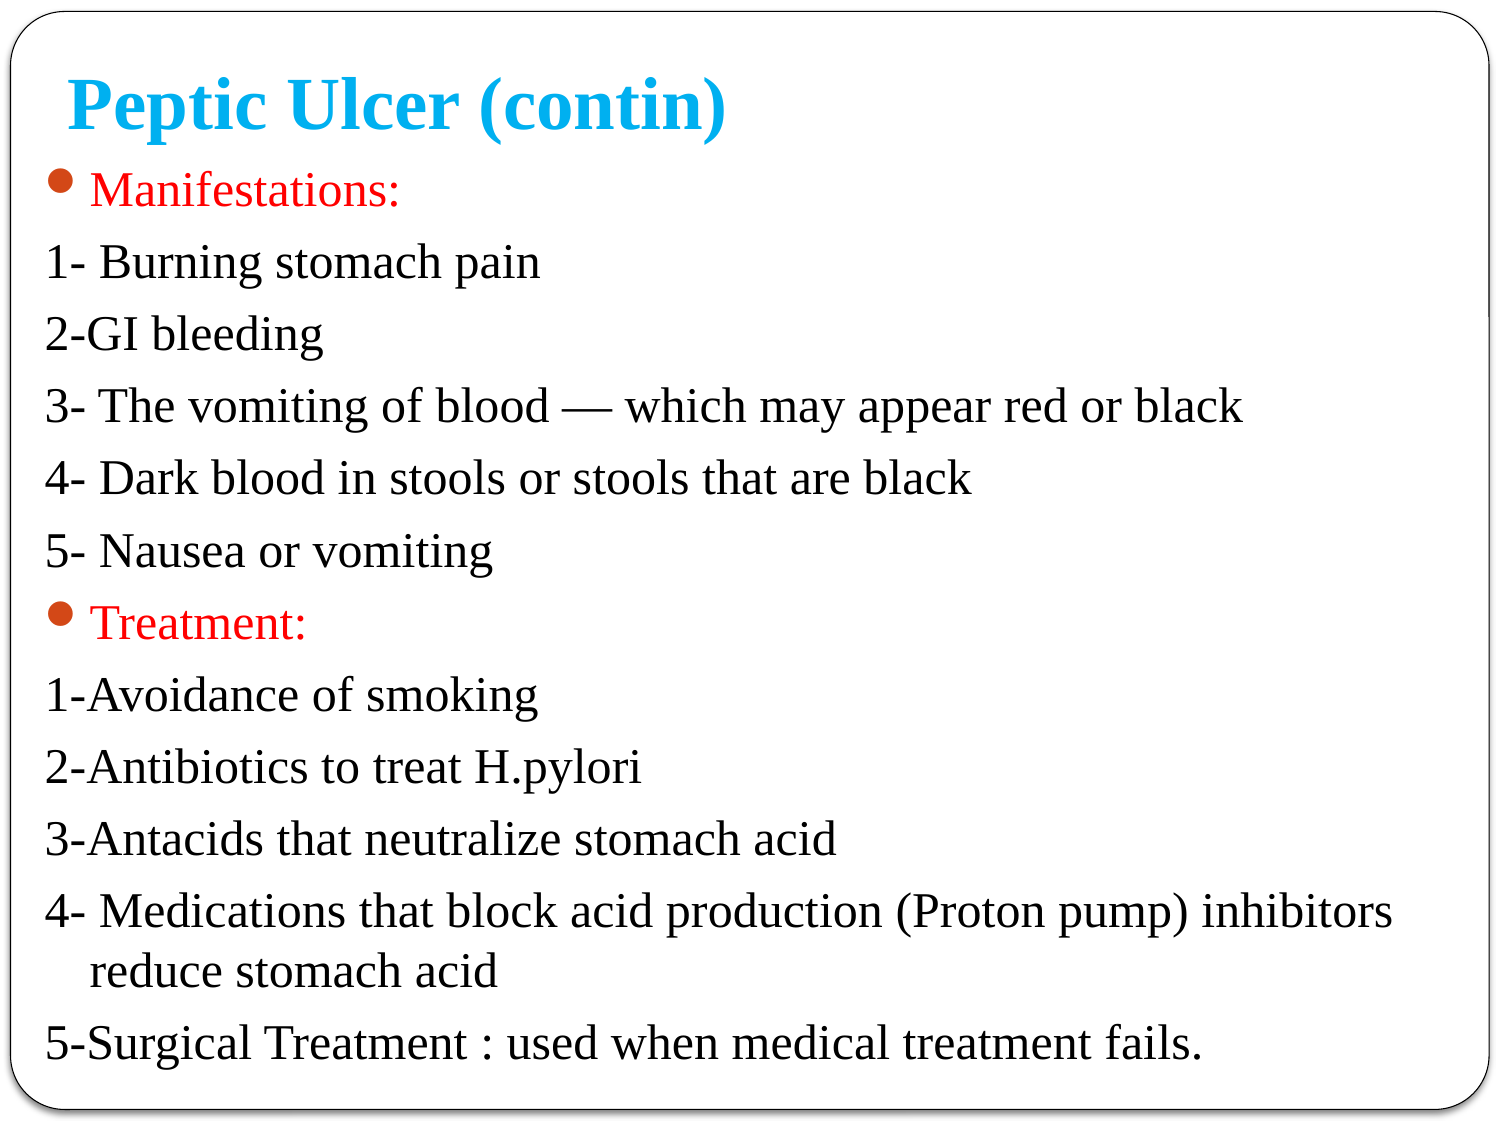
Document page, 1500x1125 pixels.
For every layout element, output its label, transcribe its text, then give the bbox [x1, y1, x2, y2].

list Manifestations: 1- Burning stomach pain 2-GI bleeding 3- The vomiting of blood — which may appear red or black 4- Dark blood in stools or stools that are black 5- Nausea or vomiting Treatment: 1-Avoidance of smoking 2-Antibiotics to treat H.pylori 3-Antacids that neutralize stomach acid 4- Medications that block acid production (Proton pump) inhibitors reduce stomach acid 5-Surgical Treatment : used when medical treatment fails. [29, 149, 1495, 1012]
title Peptic Ulcer (contin) [53, 0, 1404, 149]
